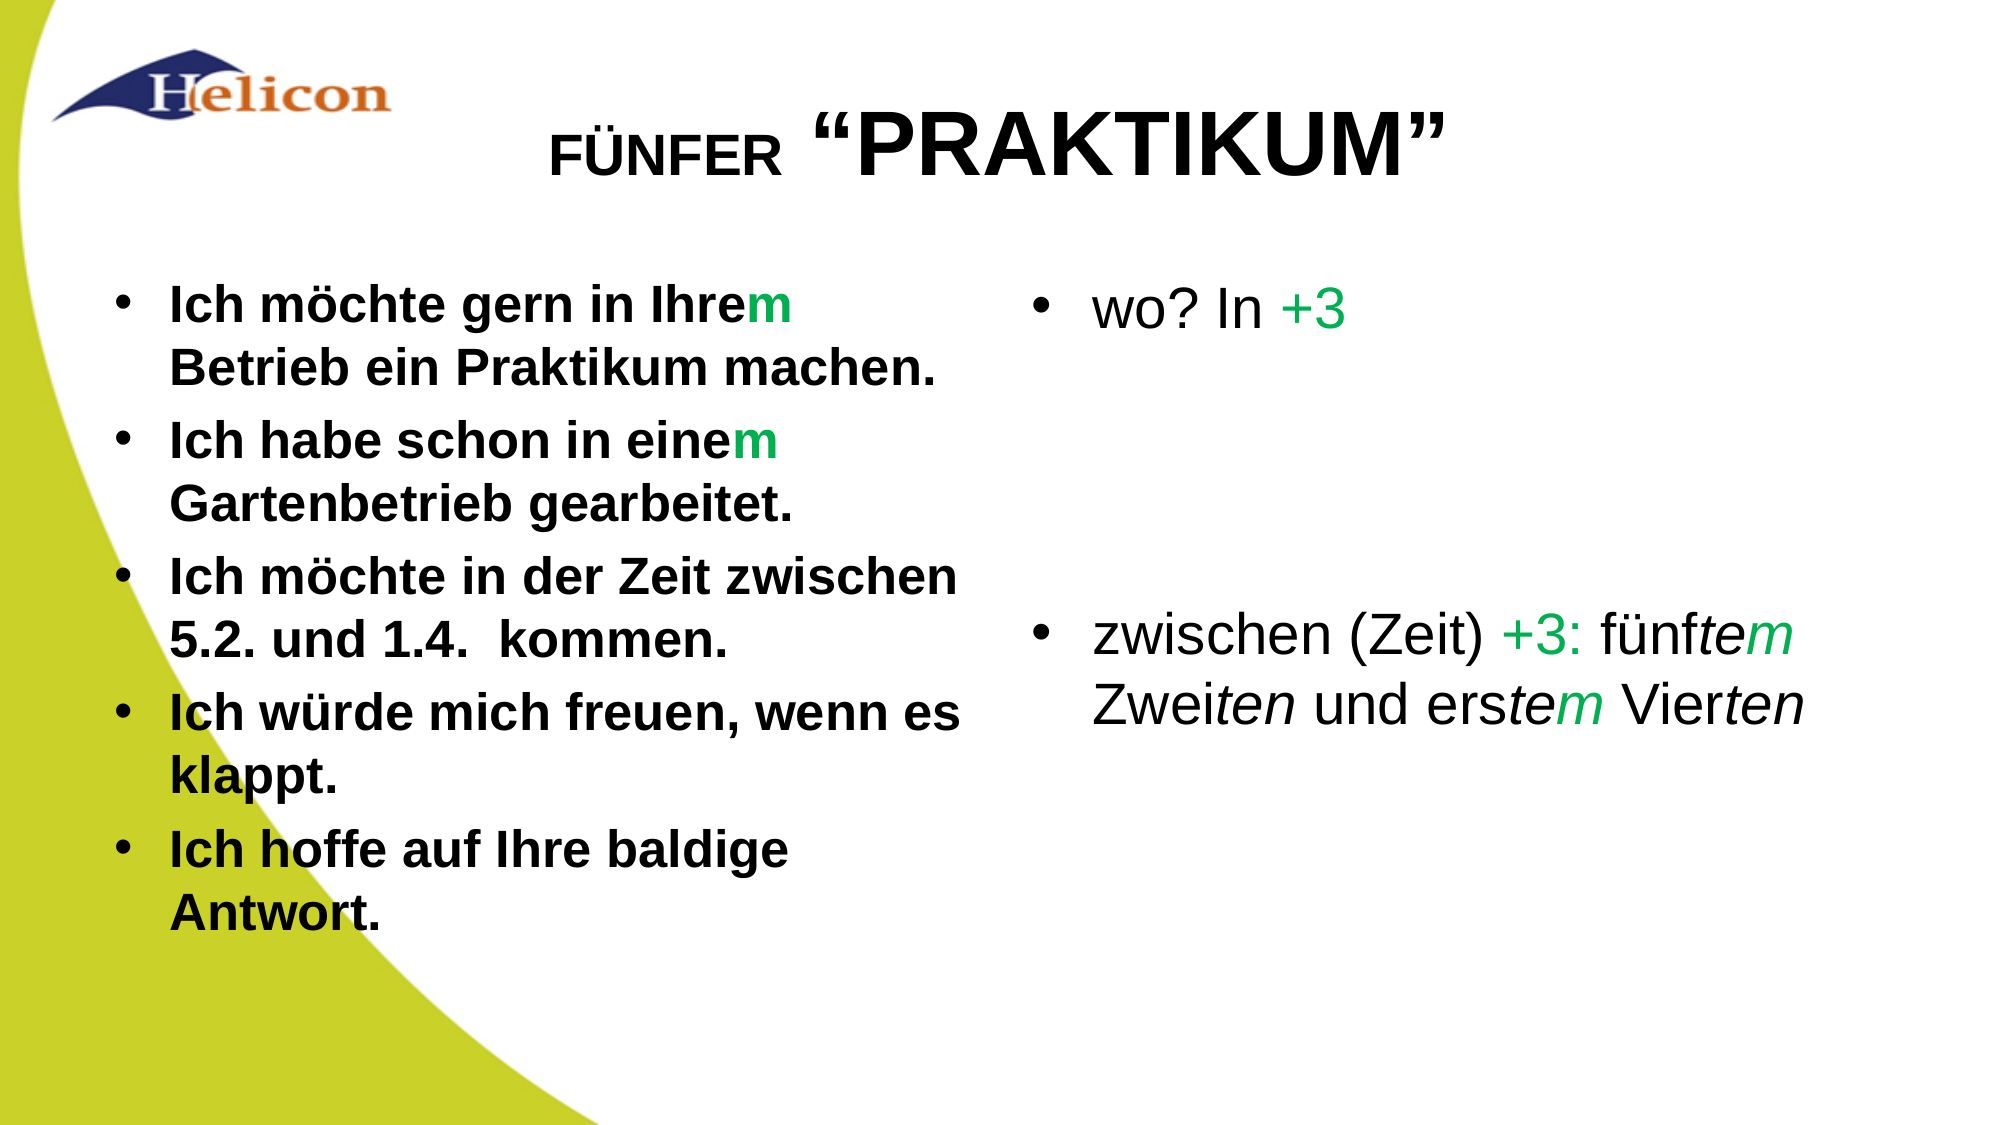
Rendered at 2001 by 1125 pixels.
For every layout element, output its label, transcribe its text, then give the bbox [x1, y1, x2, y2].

list Ich möchte gern in Ihrem Betrieb ein Praktikum machen. Ich habe schon in einem Gartenbetrieb gearbeitet. Ich möchte in der Zeit zwischen 5.2. und 1.4. kommen. Ich würde mich freuen, wenn es klappt. Ich hoffe auf Ihre baldige Antwort. [99, 262, 984, 1005]
picture [0, 0, 2000, 1125]
list wo? In +3 zwischen (Zeit) +3: fünftem Zweiten und erstem Vierten [1016, 262, 1900, 1005]
title FÜNFER “PRAKTIKUM” [99, 45, 1900, 233]
